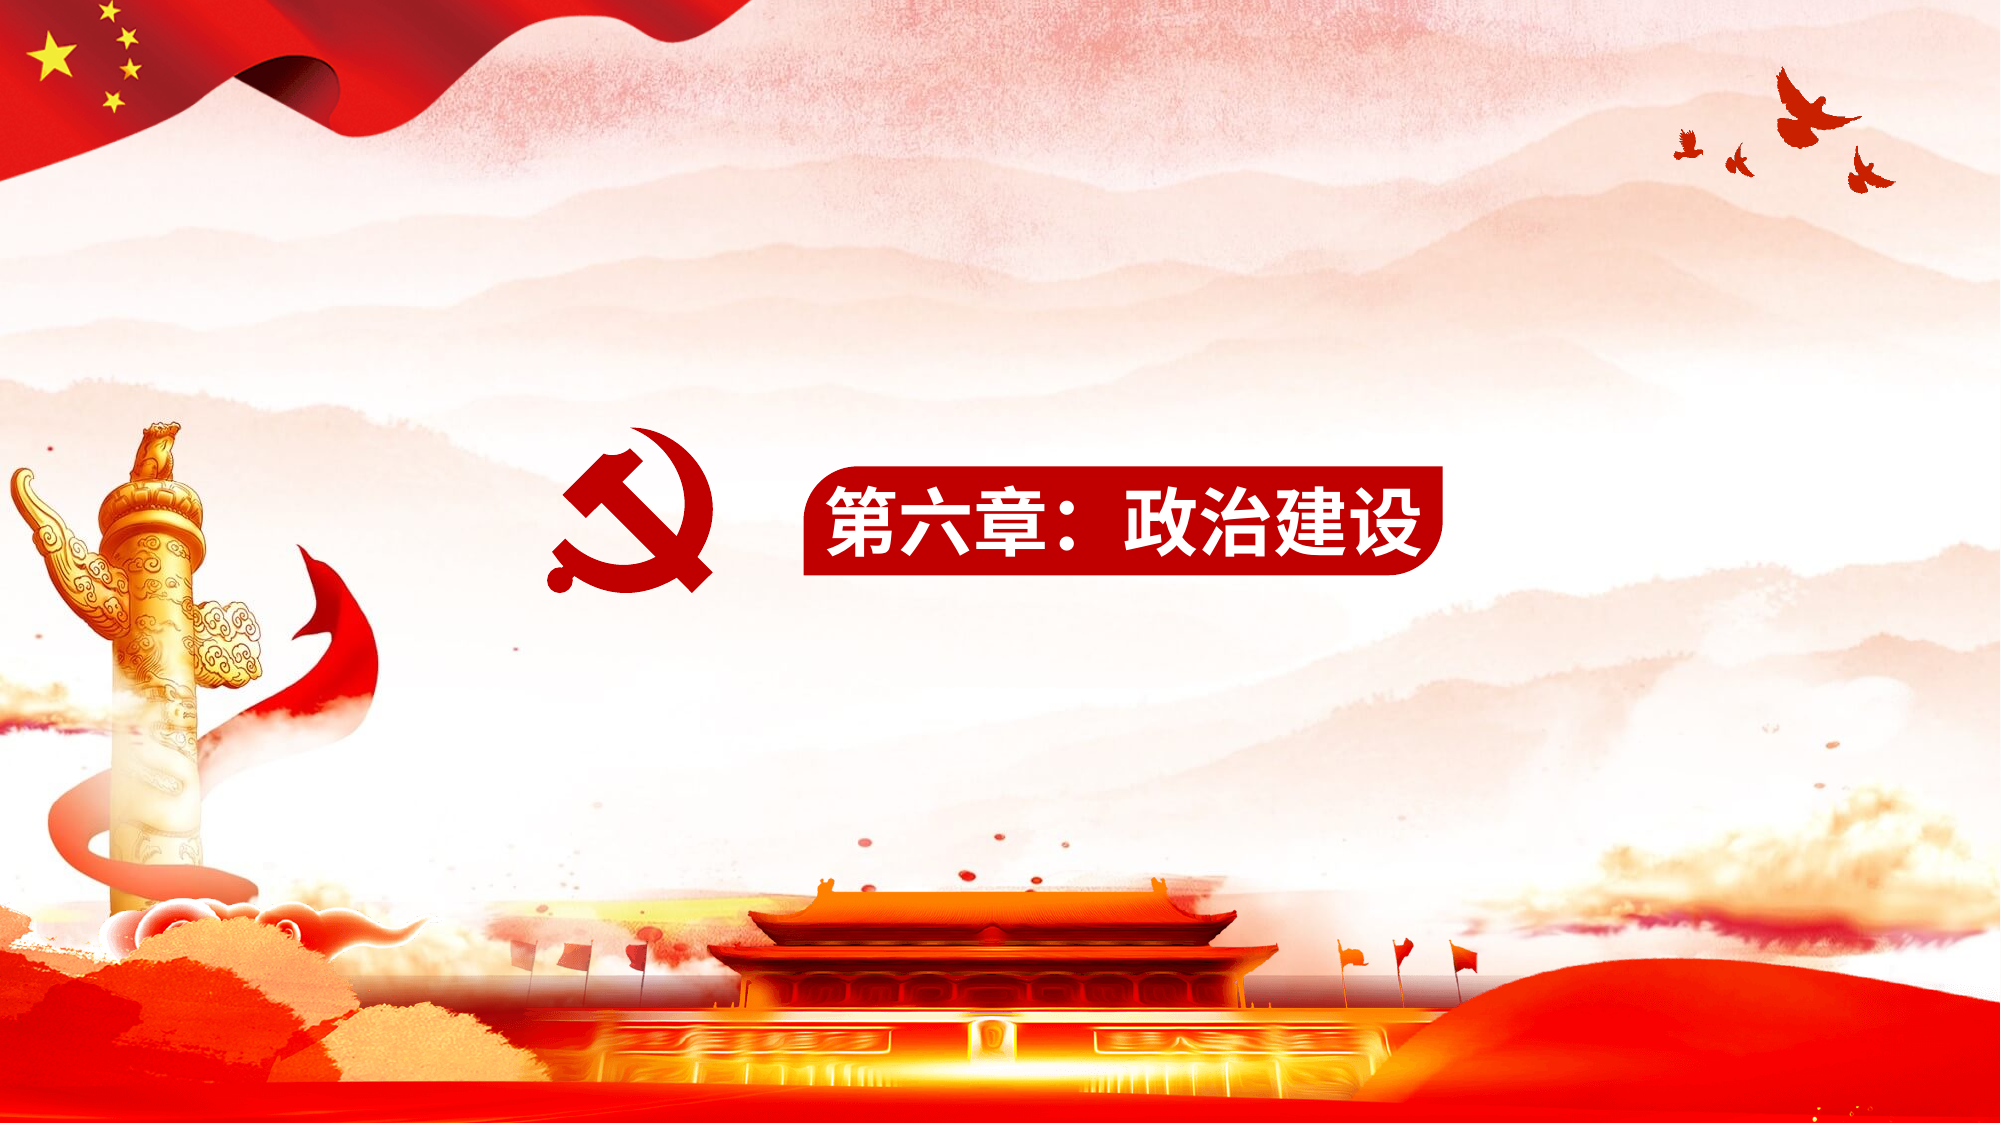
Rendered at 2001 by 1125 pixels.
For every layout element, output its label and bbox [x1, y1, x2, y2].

text_box [750, 446, 1496, 596]
picture [0, 0, 2001, 1125]
